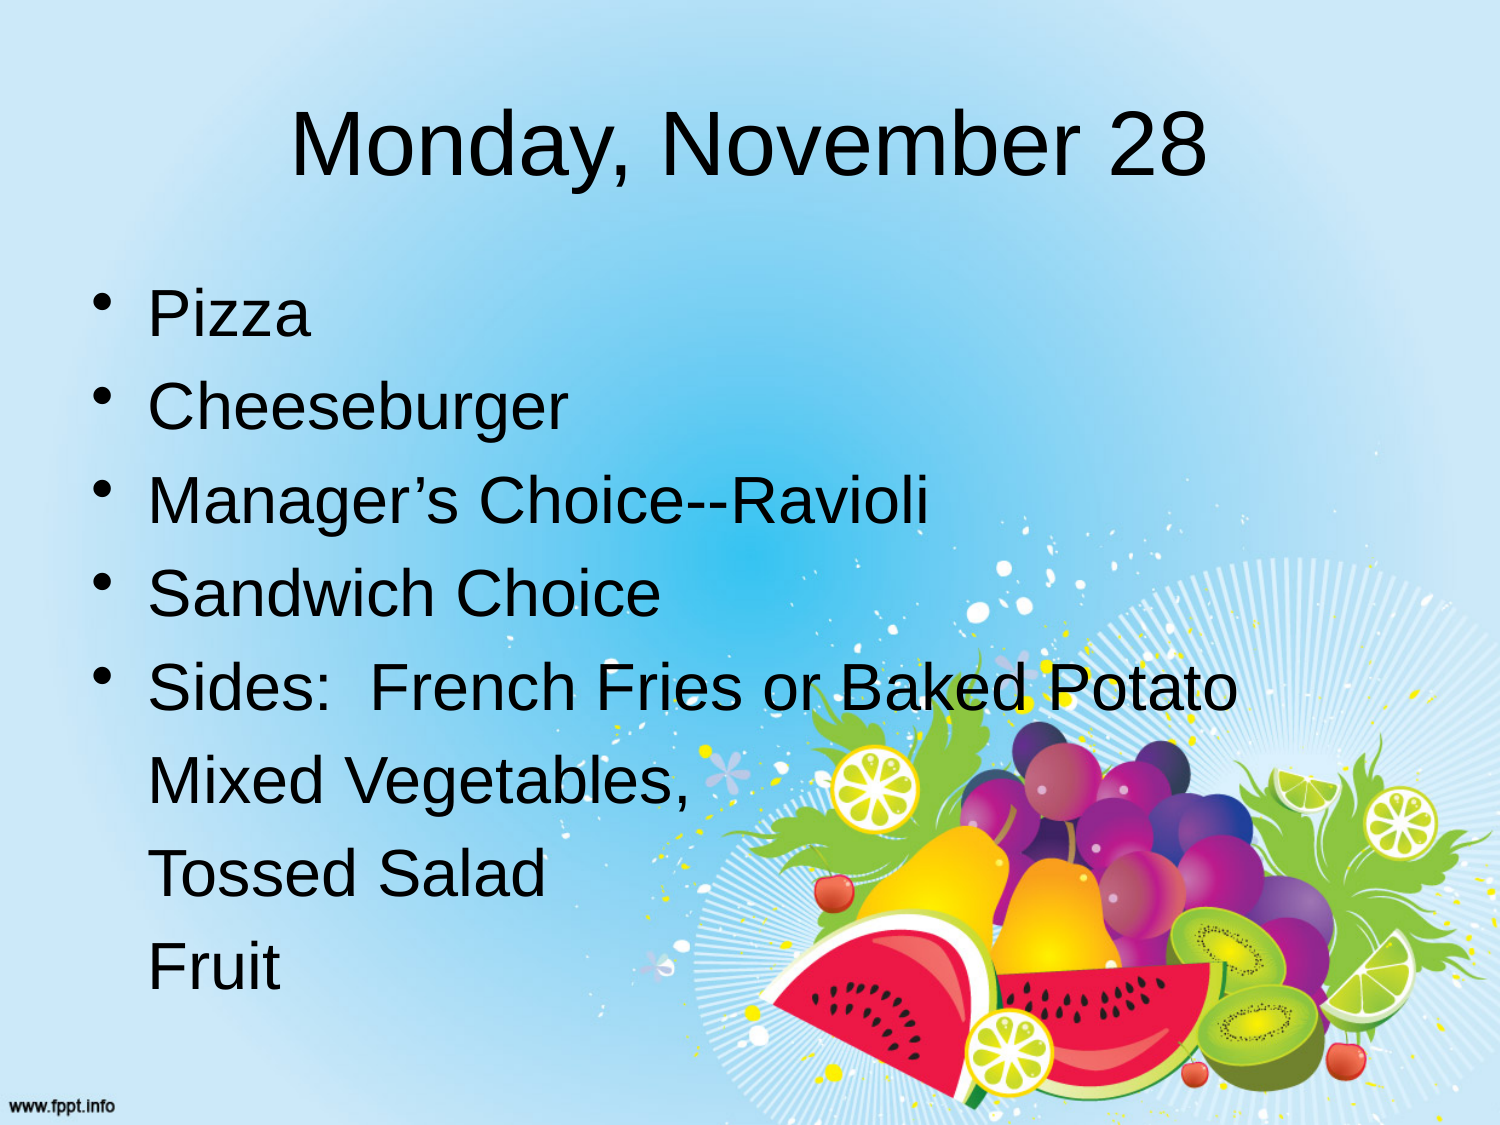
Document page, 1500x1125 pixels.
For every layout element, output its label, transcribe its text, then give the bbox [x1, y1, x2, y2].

picture [0, 0, 1500, 1125]
title Monday, November 28 [74, 44, 1426, 233]
list Pizza Cheeseburger Manager’s Choice--Ravioli Sandwich Choice Sides: French Fries or Baked Potato Mixed Vegetables, Tossed Salad Fruit [76, 262, 1426, 1107]
